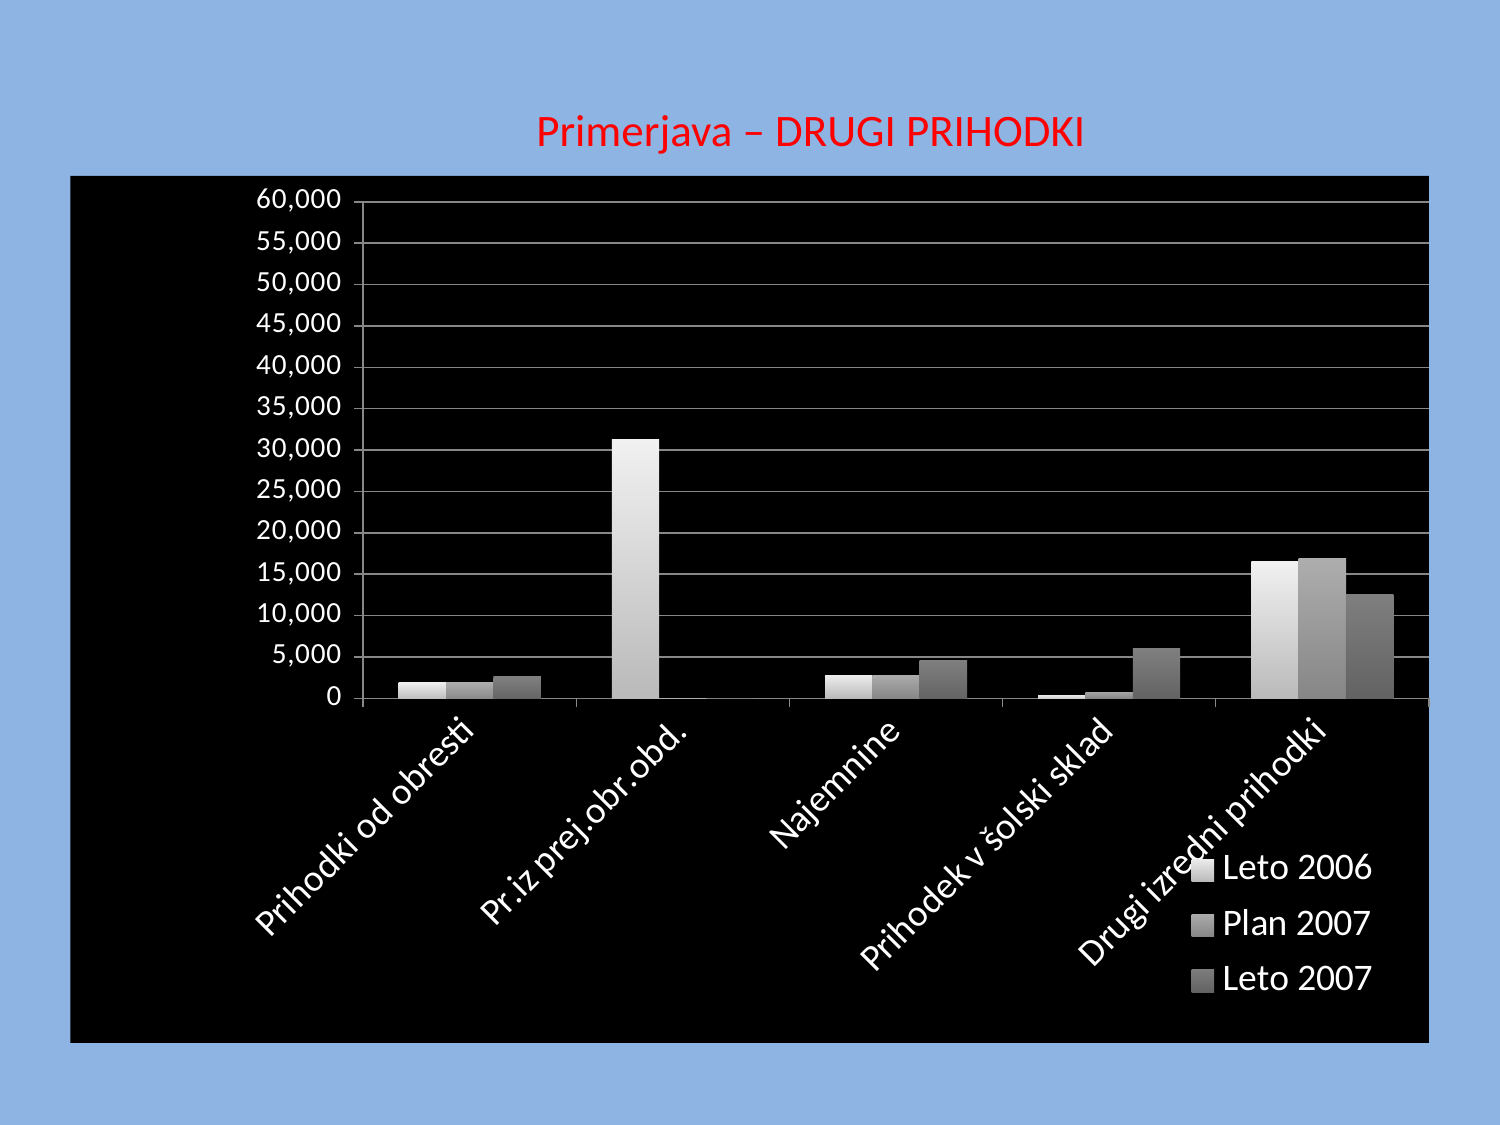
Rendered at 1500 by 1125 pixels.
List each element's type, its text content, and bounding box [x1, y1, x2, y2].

title Primerjava – DRUGI PRIHODKI [234, 93, 1388, 174]
chart [70, 175, 1430, 1044]
